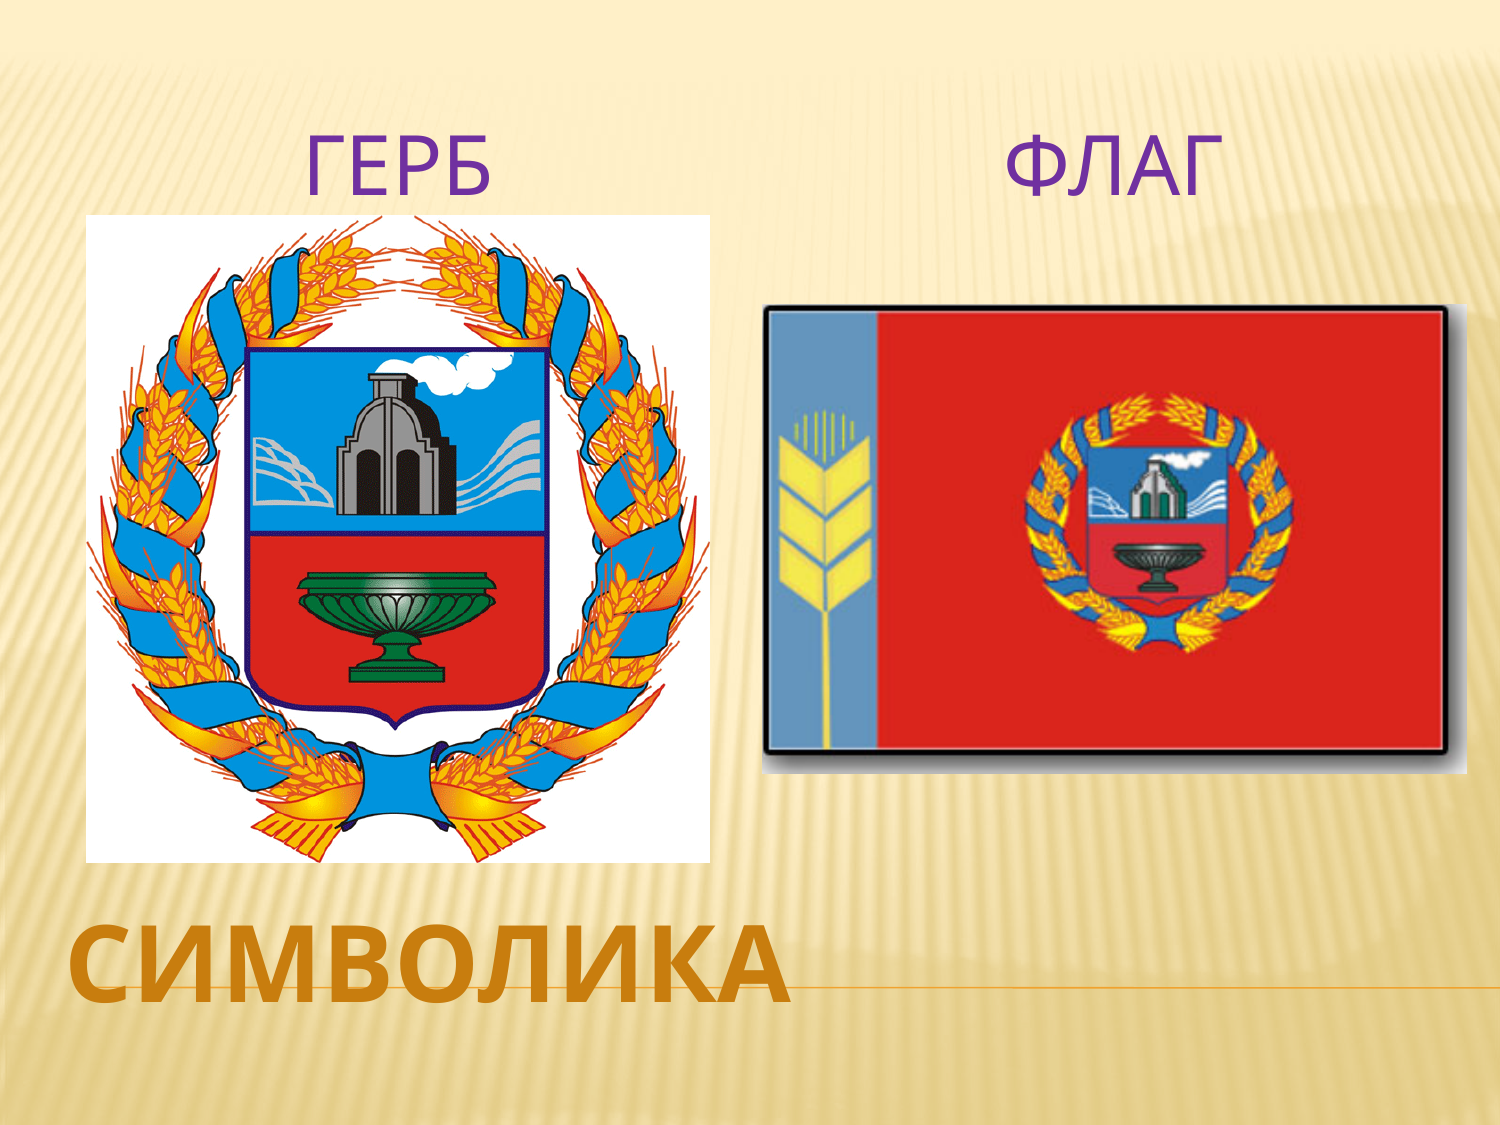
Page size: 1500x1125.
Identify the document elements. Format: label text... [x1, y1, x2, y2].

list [86, 215, 711, 863]
list Флаг [761, 109, 1467, 215]
title Символика [50, 887, 1463, 1033]
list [762, 304, 1467, 775]
list Герб [46, 109, 750, 215]
